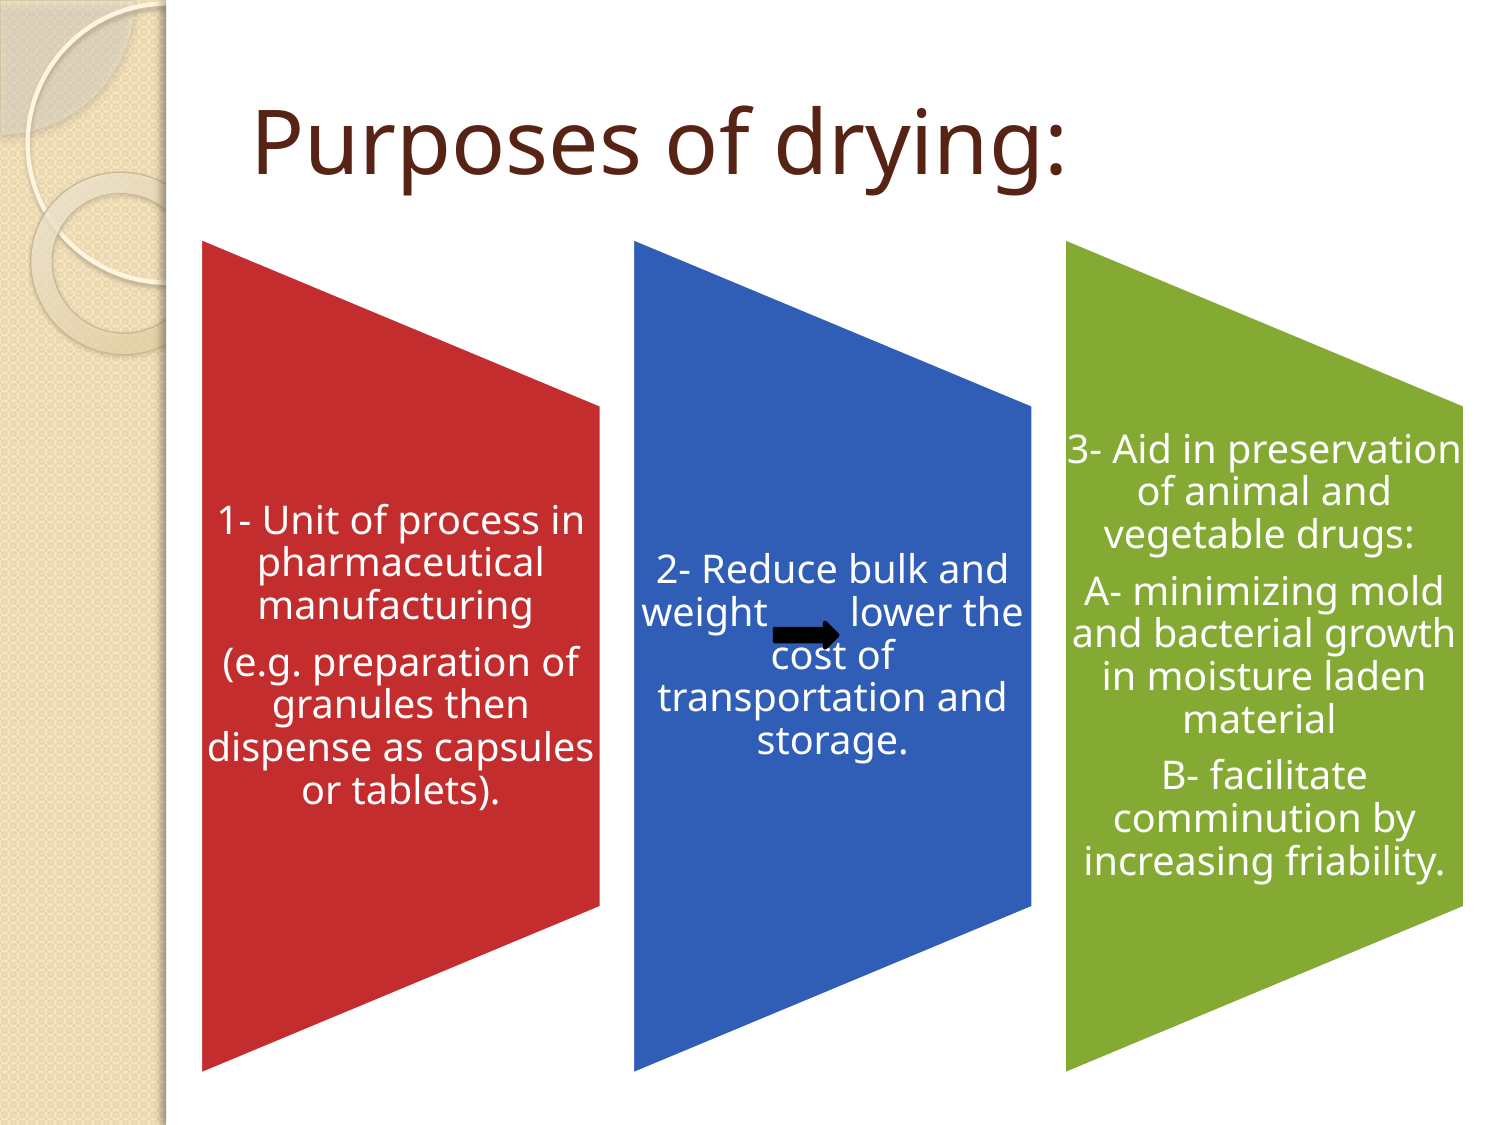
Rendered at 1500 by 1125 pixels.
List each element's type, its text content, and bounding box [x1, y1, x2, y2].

title Purposes of drying: [235, 45, 1466, 233]
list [199, 237, 1466, 1076]
